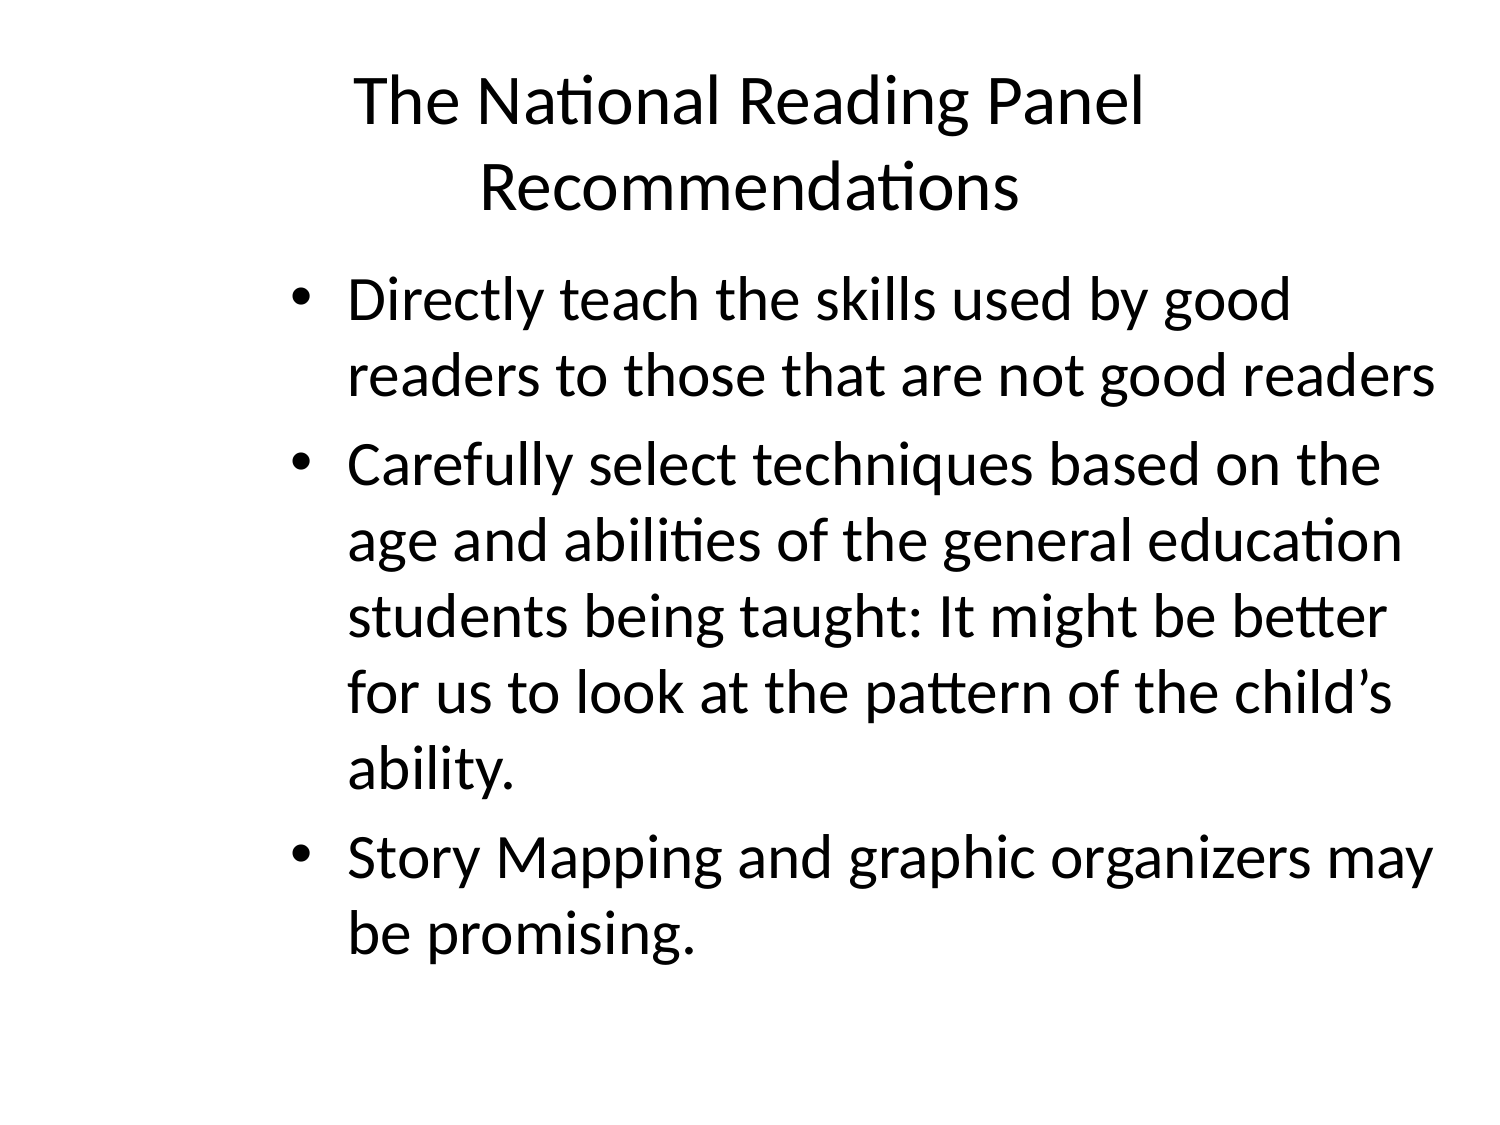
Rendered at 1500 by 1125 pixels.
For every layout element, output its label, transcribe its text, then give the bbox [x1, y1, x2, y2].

list Directly teach the skills used by good readers to those that are not good readers Carefully select techniques based on the age and abilities of the general education students being taught: It might be better for us to look at the pattern of the child’s ability. Story Mapping and graphic organizers may be promising. [275, 249, 1475, 988]
title The National Reading Panel Recommendations [75, 45, 1425, 233]
